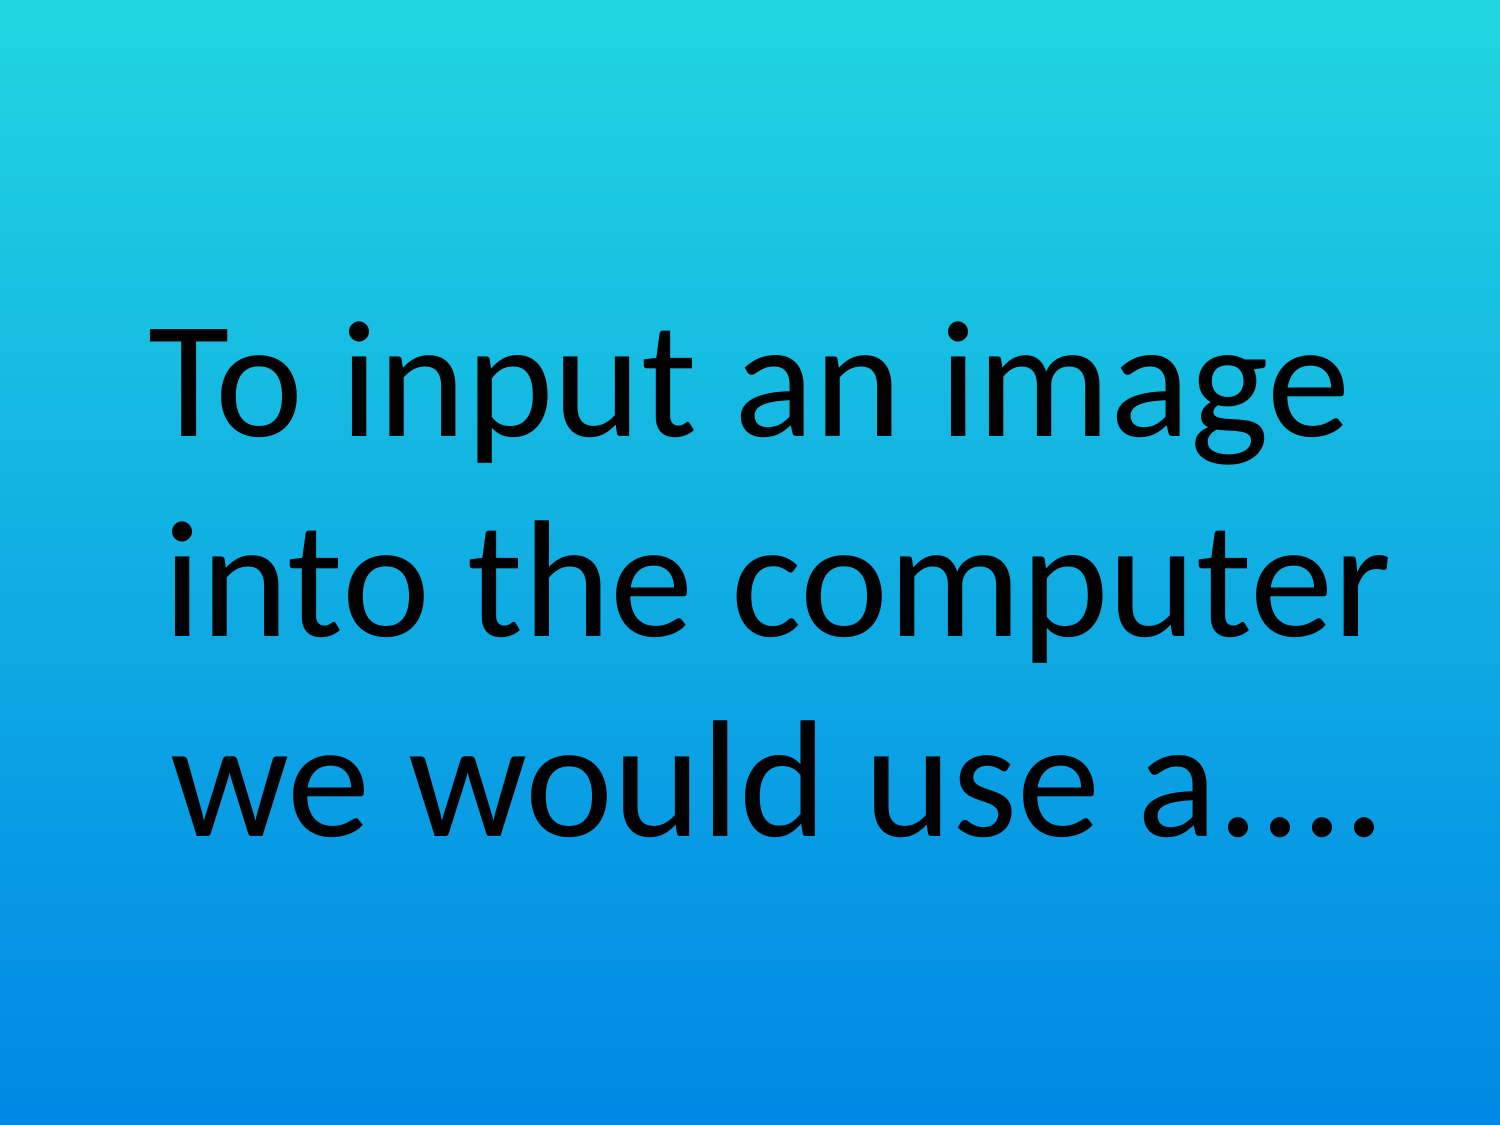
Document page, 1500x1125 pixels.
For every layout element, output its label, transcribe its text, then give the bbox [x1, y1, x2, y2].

list To input an image into the computer we would use a.... [75, 262, 1425, 1005]
